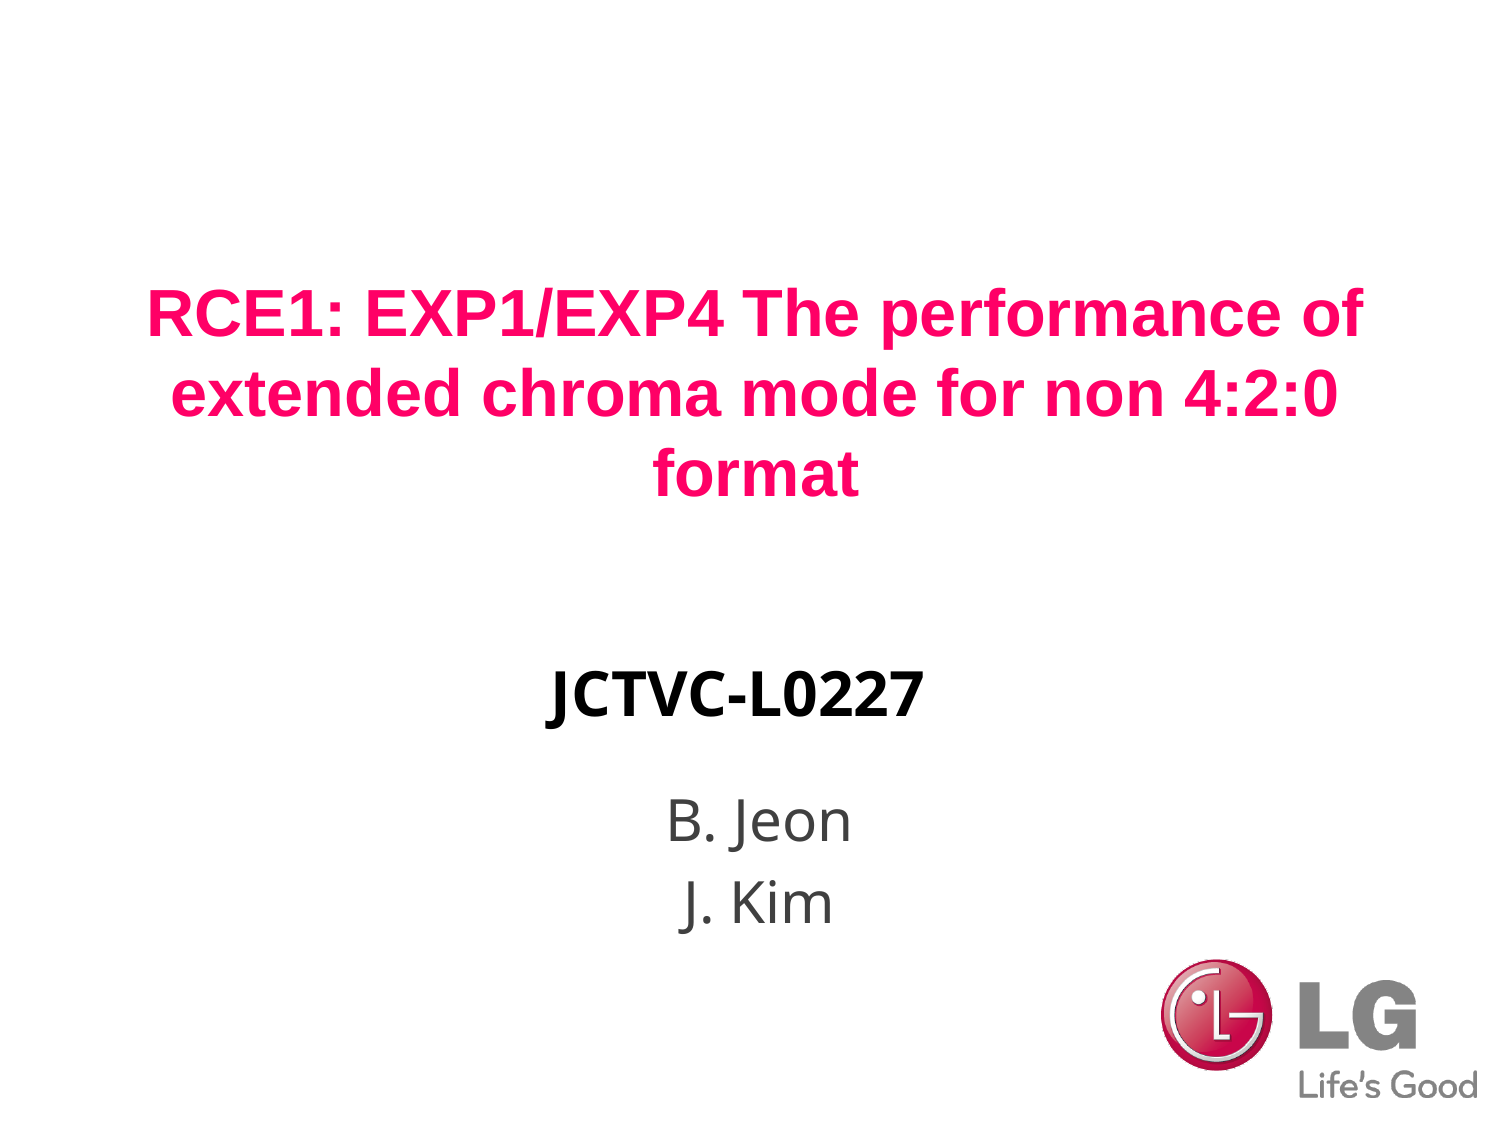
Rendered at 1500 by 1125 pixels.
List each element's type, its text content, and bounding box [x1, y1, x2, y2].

picture [1159, 948, 1477, 1108]
subtitle B. Jeon J. Kim [234, 775, 1285, 858]
title RCE1: EXP1/EXP4 The performance of extended chroma mode for non 4:2:0 format [58, 269, 1454, 511]
text_box JCTVC-L0227 [492, 646, 985, 737]
